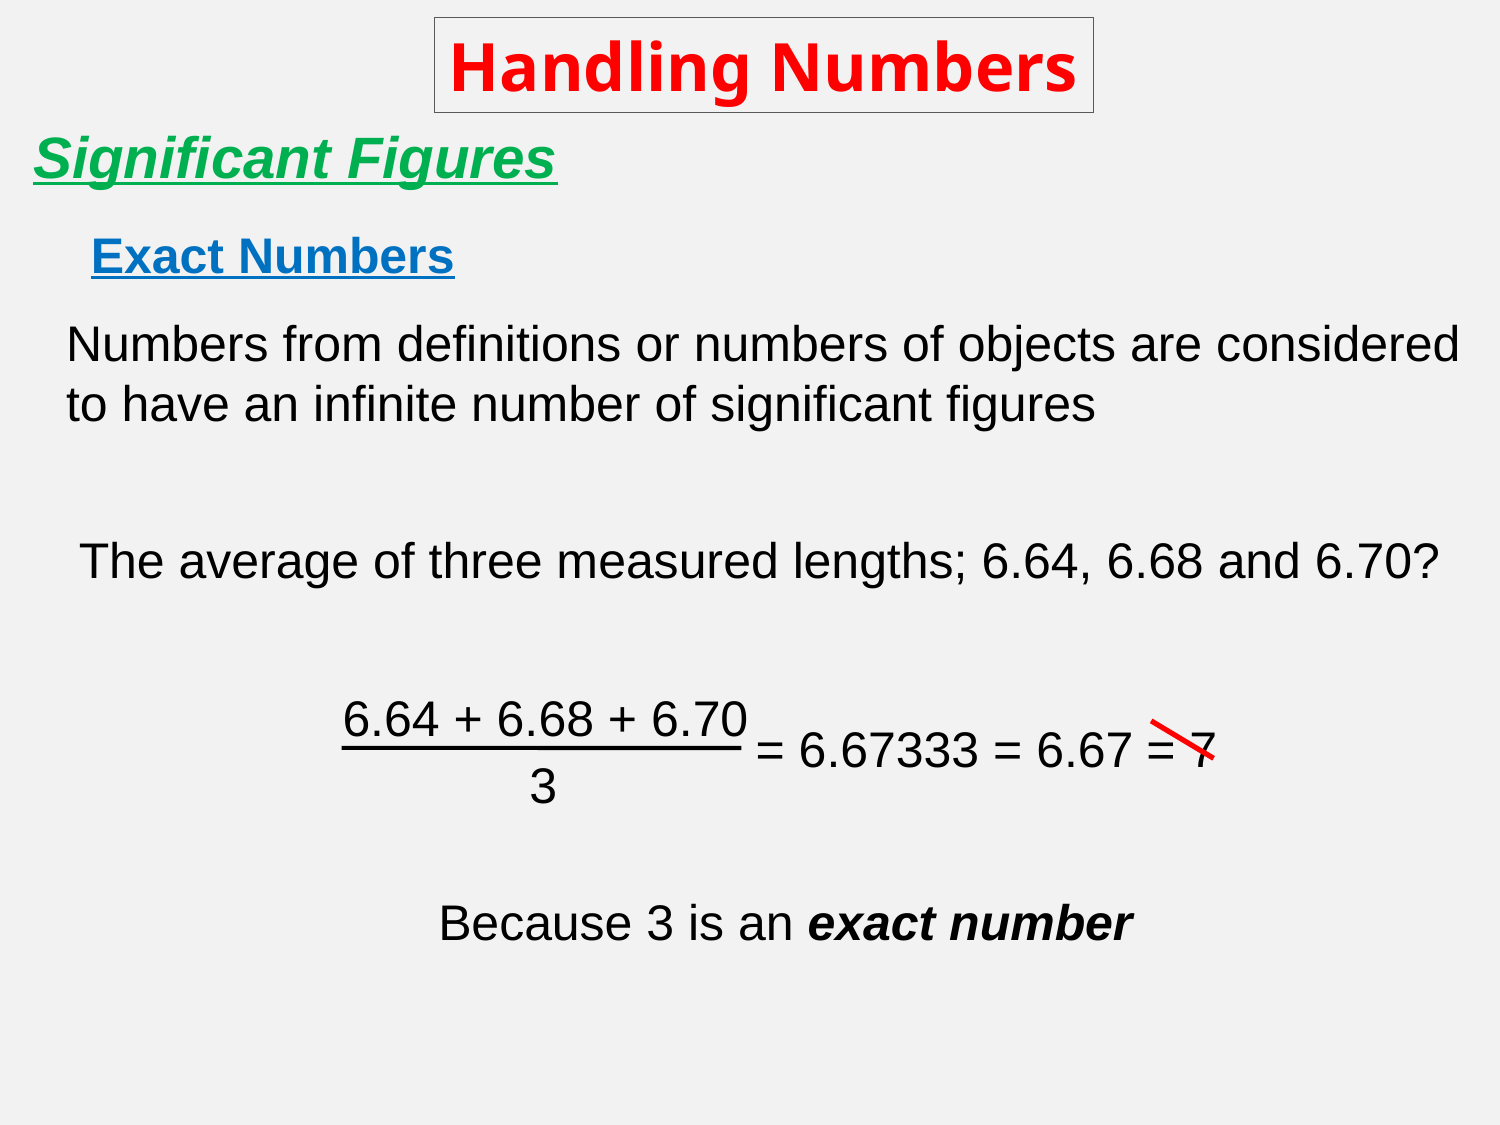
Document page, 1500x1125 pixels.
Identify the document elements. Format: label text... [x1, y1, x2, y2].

text_box Handling Numbers [434, 17, 1094, 113]
text_box The average of three measured lengths; 6.64, 6.68 and 6.70? [64, 520, 1456, 596]
text_box Numbers from definitions or numbers of objects are considered to have an infinite number of significant figures [51, 304, 1477, 439]
text_box Because 3 is an exact number [423, 883, 1148, 958]
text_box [1131, 710, 1233, 786]
text_box Significant Figures [18, 113, 574, 198]
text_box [327, 679, 1163, 821]
text_box Exact Numbers [76, 215, 470, 291]
